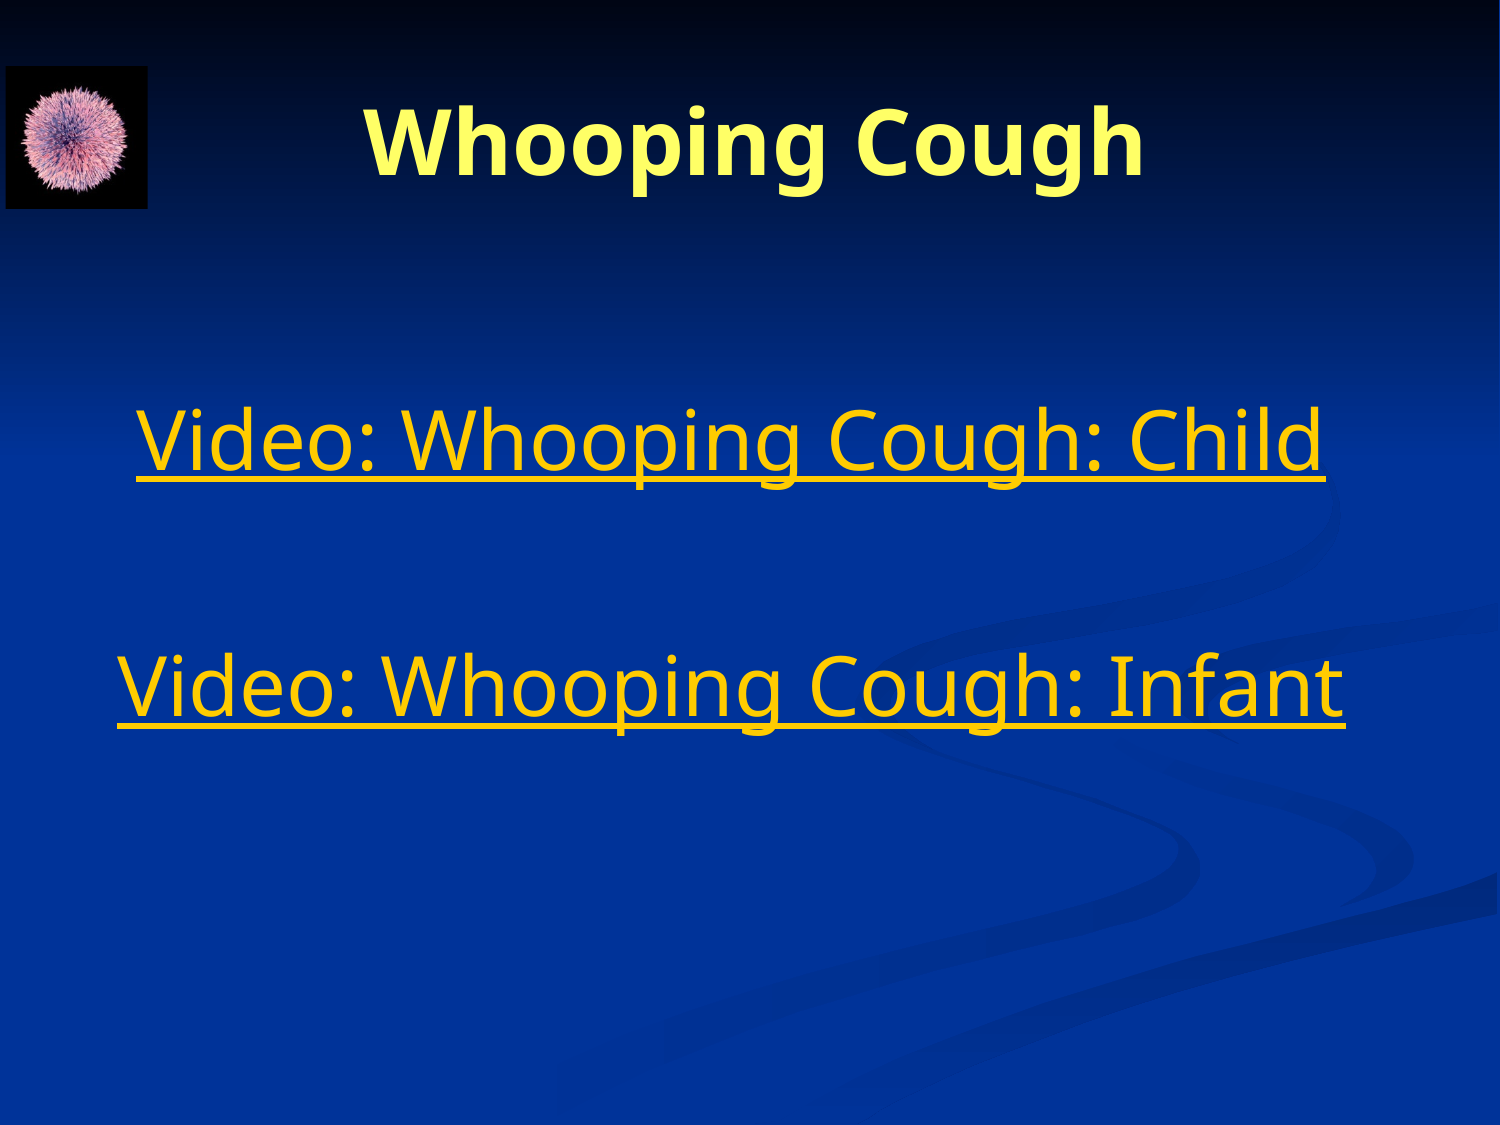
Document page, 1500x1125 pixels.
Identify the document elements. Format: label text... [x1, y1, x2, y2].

title Whooping Cough [159, 44, 1353, 233]
picture [5, 66, 148, 209]
list Video: Whooping Cough: Child Video: Whooping Cough: Infant [74, 262, 1388, 1006]
